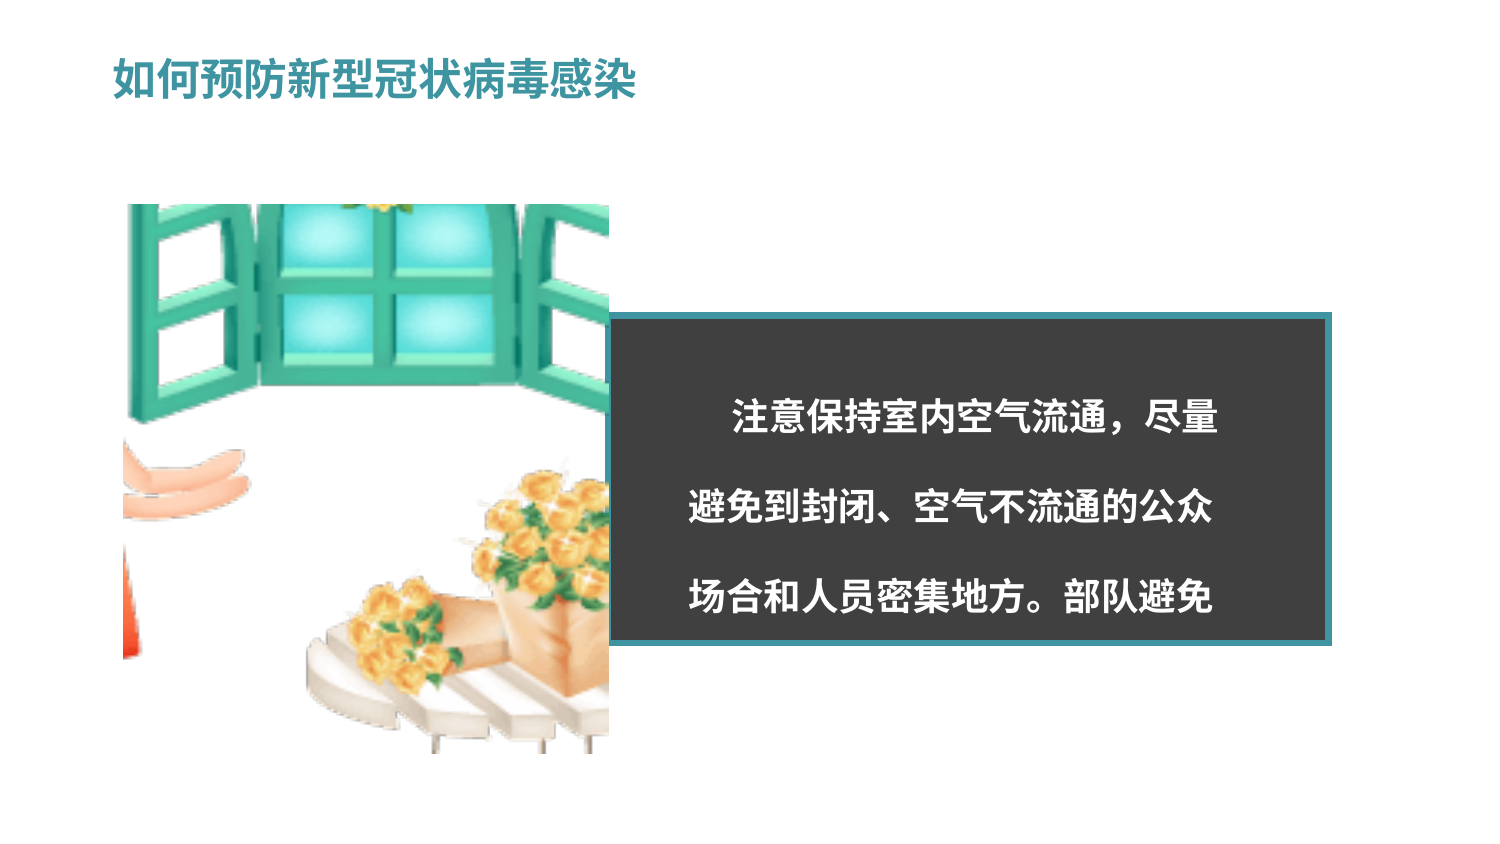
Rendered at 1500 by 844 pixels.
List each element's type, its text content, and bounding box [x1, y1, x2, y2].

text_box 注意保持室内空气流通，尽量避免到封闭、空气不流通的公众场合和人员密集地方。部队避免集中组织集会，集中居住人员要做好自身防护。 [677, 342, 1260, 616]
text_box [613, 315, 1329, 644]
text_box 如何预防新型冠状病毒感染 [101, 45, 838, 110]
picture [123, 204, 609, 755]
